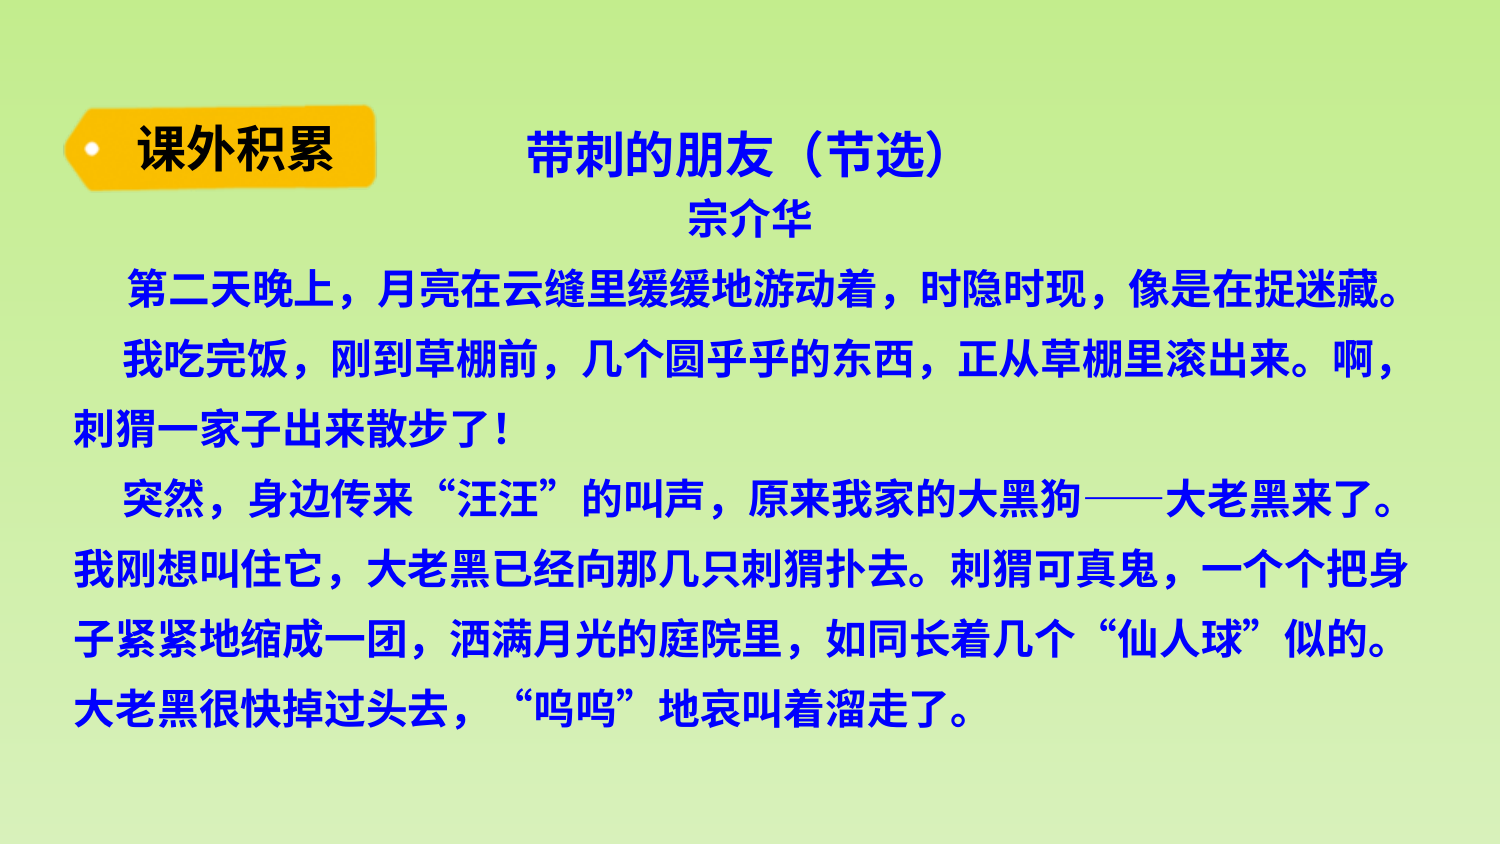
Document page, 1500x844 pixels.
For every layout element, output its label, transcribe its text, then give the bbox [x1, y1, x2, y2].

picture [49, 100, 388, 196]
text_box 带刺的朋友（节选） 宗介华 第二天晚上，月亮在云缝里缓缓地游动着，时隐时现，像是在捉迷藏。 我吃完饭，刚到草棚前，几个圆乎乎的东西，正从草棚里滚出来。啊，刺猬一家子出来散步了！ 突然，身边传来“汪汪”的叫声，原来我家的大黑狗——大老黑来了。我刚想叫住它，大老黑已经向那几只刺猬扑去。刺猬可真鬼，一个个把身子紧紧地缩成一团，洒满月光的庭院里，如同长着几个“仙人球”似的。大老黑很快掉过头去，“呜呜”地哀叫着溜走了。 [59, 103, 1441, 741]
